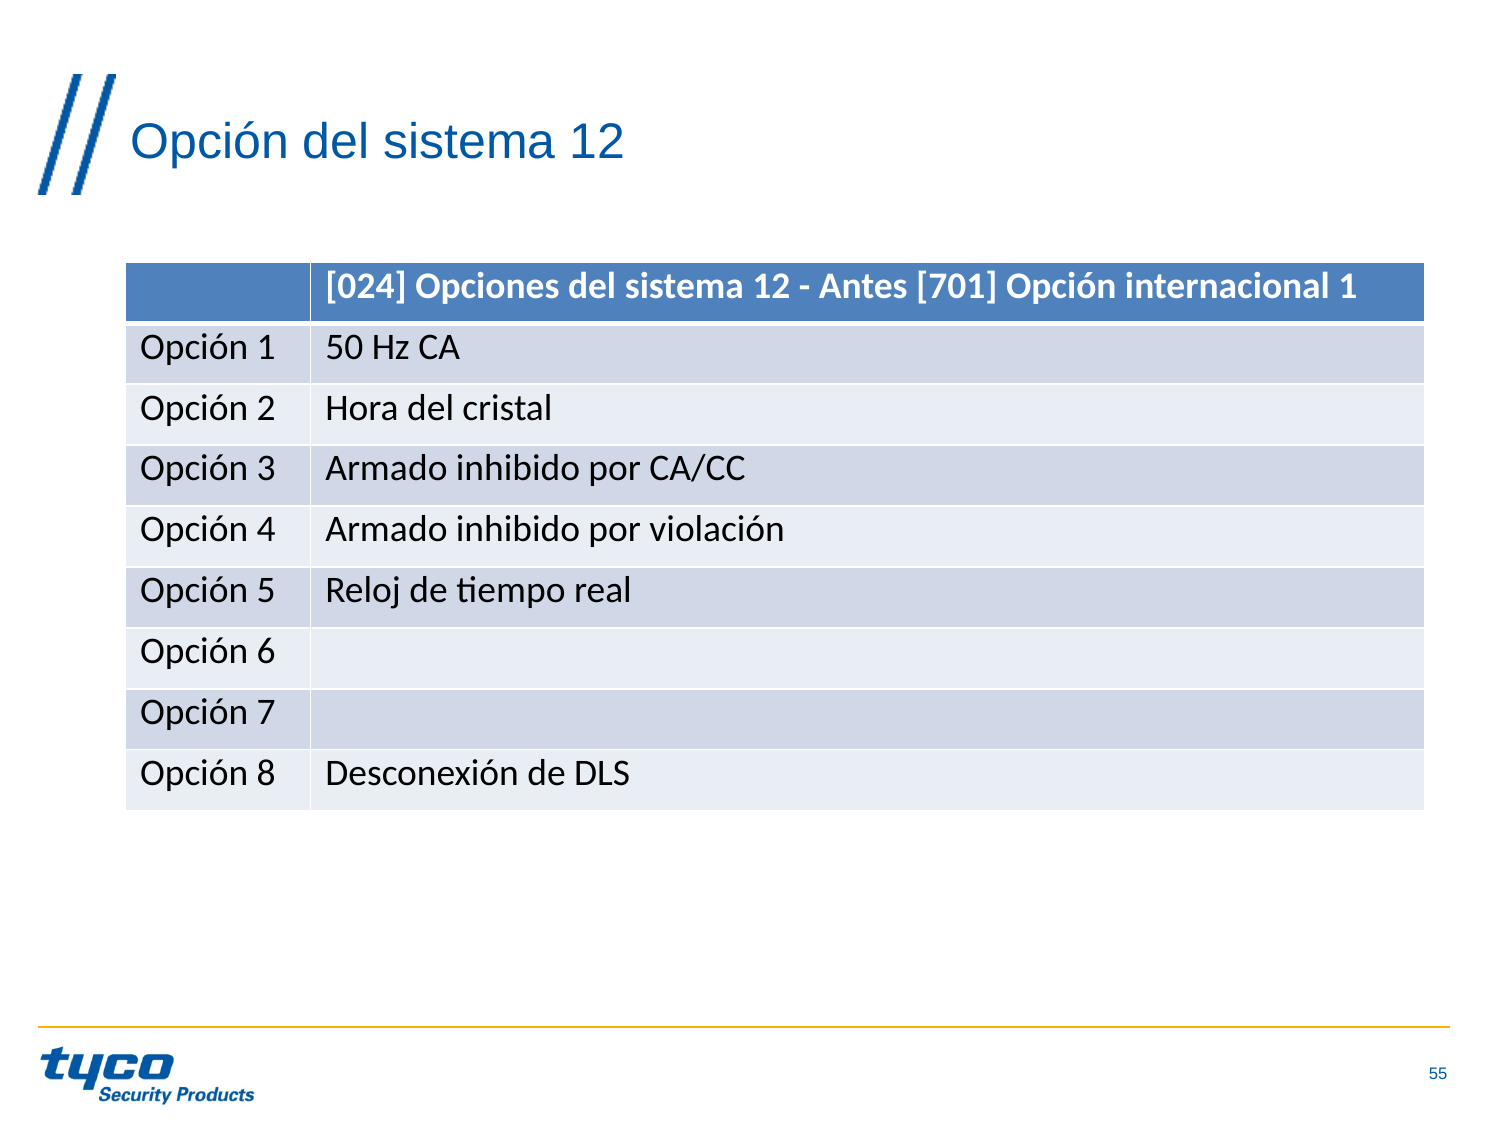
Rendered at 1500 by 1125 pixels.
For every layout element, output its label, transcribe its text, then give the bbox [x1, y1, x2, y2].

table_cell Opción 4 [126, 507, 310, 566]
table_cell [311, 690, 1424, 749]
picture [37, 74, 115, 195]
table_cell Opción 5 [126, 568, 310, 627]
table_cell 50 Hz CA [311, 326, 1424, 383]
picture [34, 1040, 260, 1107]
table_header [024] Opciones del sistema 12 - Antes [701] Opción internacional 1 [311, 263, 1424, 321]
table_cell Opción 7 [126, 690, 310, 749]
table_cell Opción 6 [126, 629, 310, 688]
table_cell Armado inhibido por CA/CC [311, 446, 1424, 505]
table_cell Hora del cristal [311, 385, 1424, 444]
text_box [97, 1061, 228, 1091]
table_cell Reloj de tiempo real [311, 568, 1424, 627]
table_cell Armado inhibido por violación [311, 507, 1424, 566]
slide_number 55 [1387, 1042, 1463, 1103]
table_cell Desconexión de DLS [311, 750, 1424, 810]
title Opción del sistema 12 [115, 44, 1426, 233]
table_cell Opción 3 [126, 446, 310, 505]
table_cell Opción 1 [126, 326, 310, 383]
table_cell Opción 8 [126, 750, 310, 810]
table_cell [311, 629, 1424, 688]
table_cell Opción 2 [126, 385, 310, 444]
table_header [126, 263, 310, 321]
